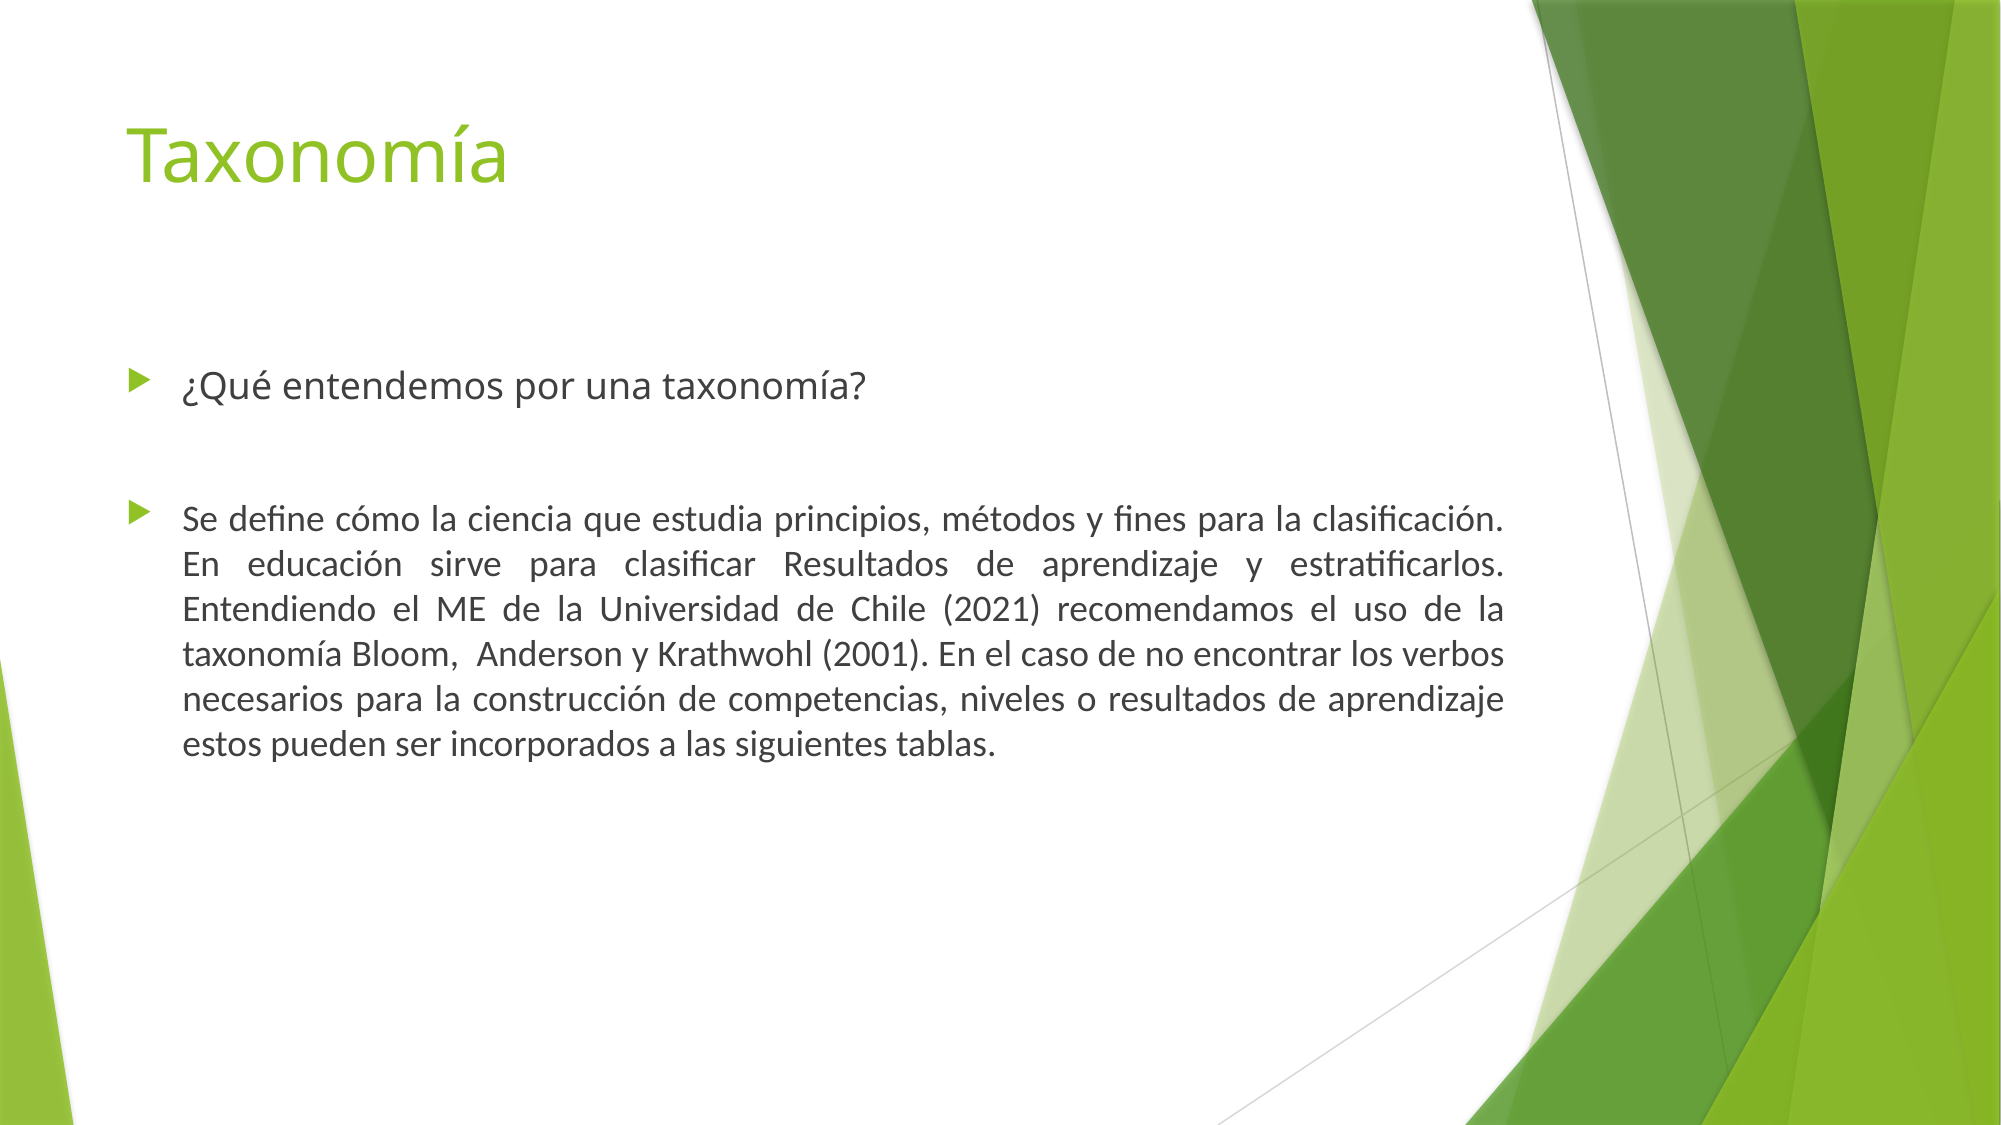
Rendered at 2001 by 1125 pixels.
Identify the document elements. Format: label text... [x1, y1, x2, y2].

list ¿Qué entendemos por una taxonomía? Se define cómo la ciencia que estudia principios, métodos y fines para la clasificación. En educación sirve para clasificar Resultados de aprendizaje y estratificarlos. Entendiendo el ME de la Universidad de Chile (2021) recomendamos el uso de la taxonomía Bloom, Anderson y Krathwohl (2001). En el caso de no encontrar los verbos necesarios para la construcción de competencias, niveles o resultados de aprendizaje estos pueden ser incorporados a las siguientes tablas. [111, 354, 1522, 992]
title Taxonomía [111, 99, 1522, 317]
